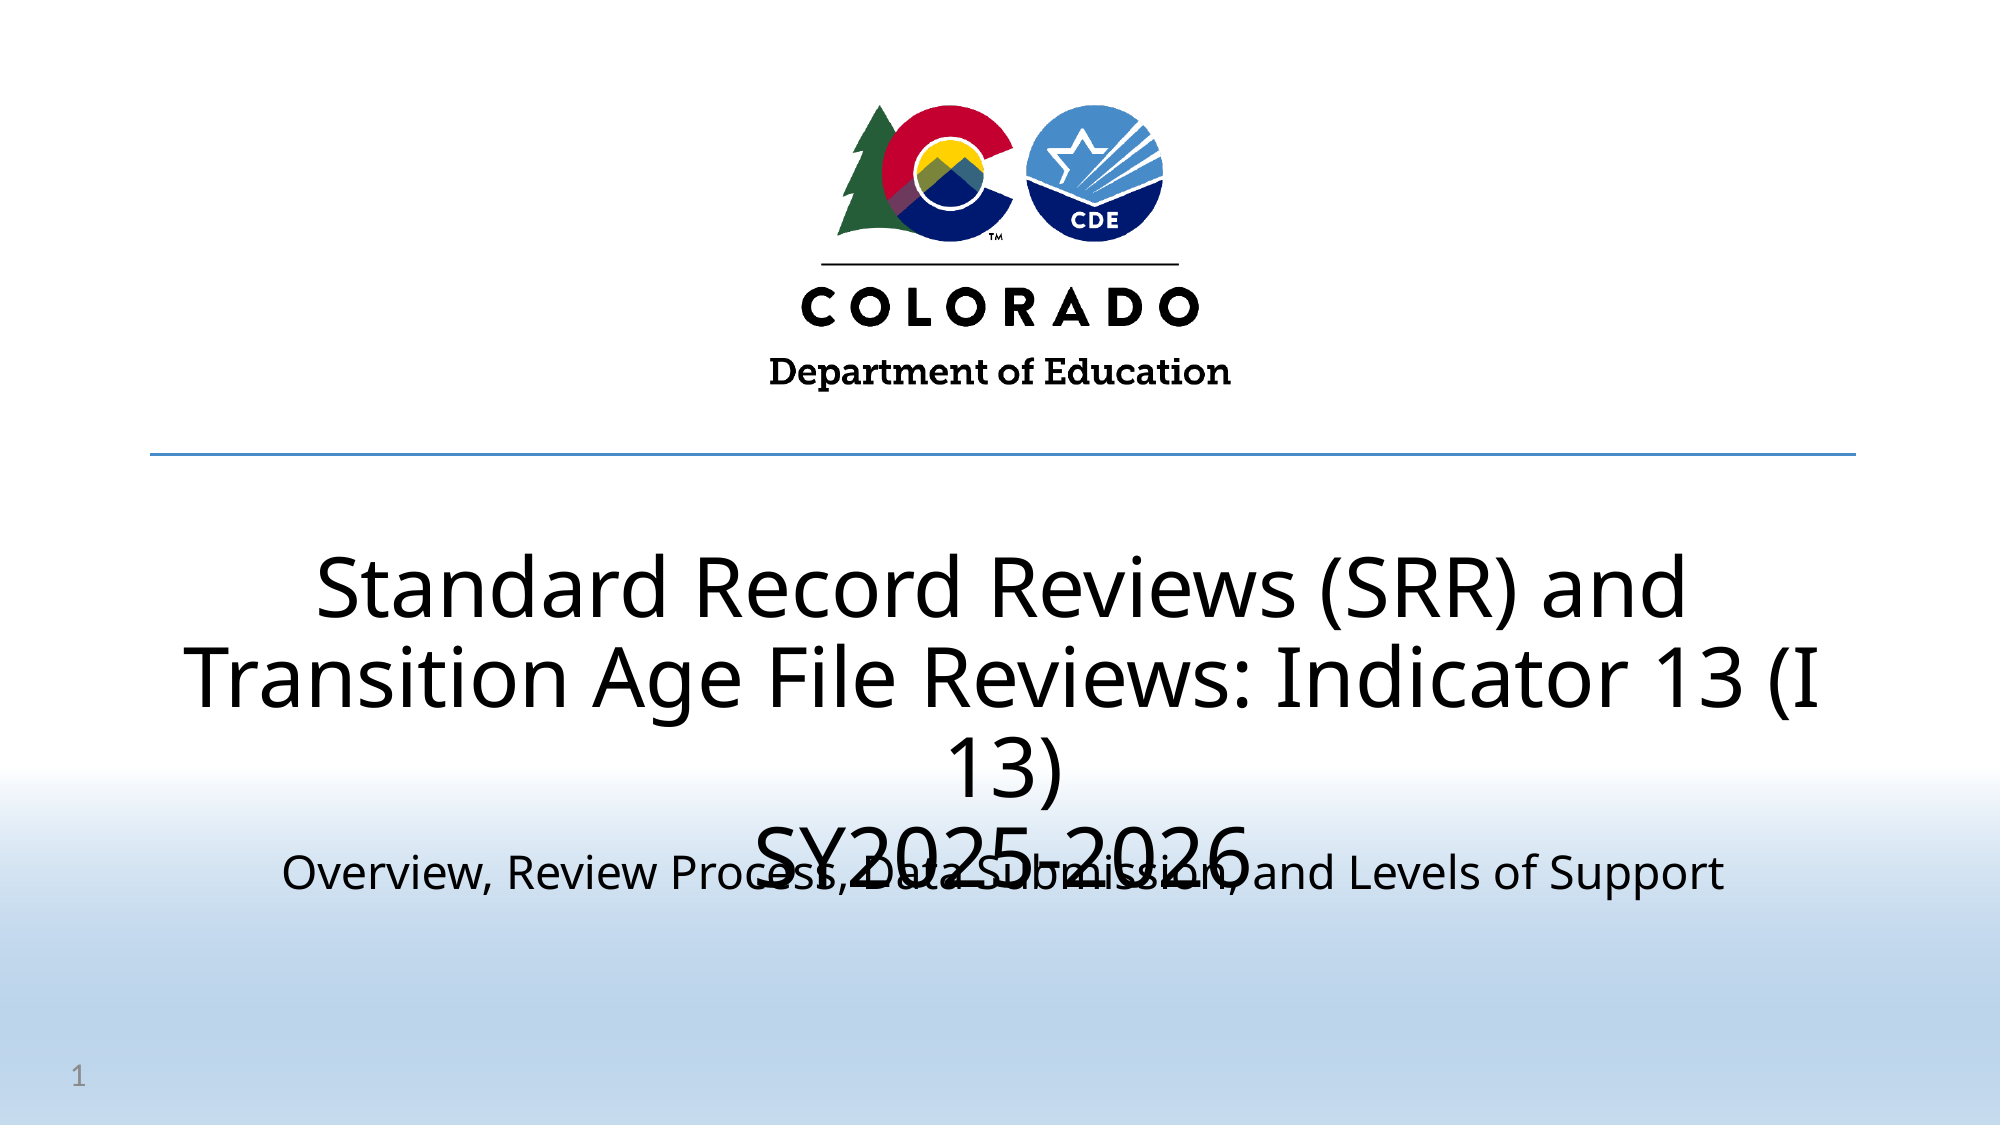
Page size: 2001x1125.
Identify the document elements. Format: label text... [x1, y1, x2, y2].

picture [768, 103, 1232, 393]
title Standard Record Reviews (SRR) and Transition Age File Reviews: Indicator 13 (I 13) SY2025-2026 [150, 545, 1857, 705]
subtitle Overview, Review Process, Data Submission, and Levels of Support [150, 841, 1857, 938]
slide_number 1 [54, 1042, 505, 1103]
